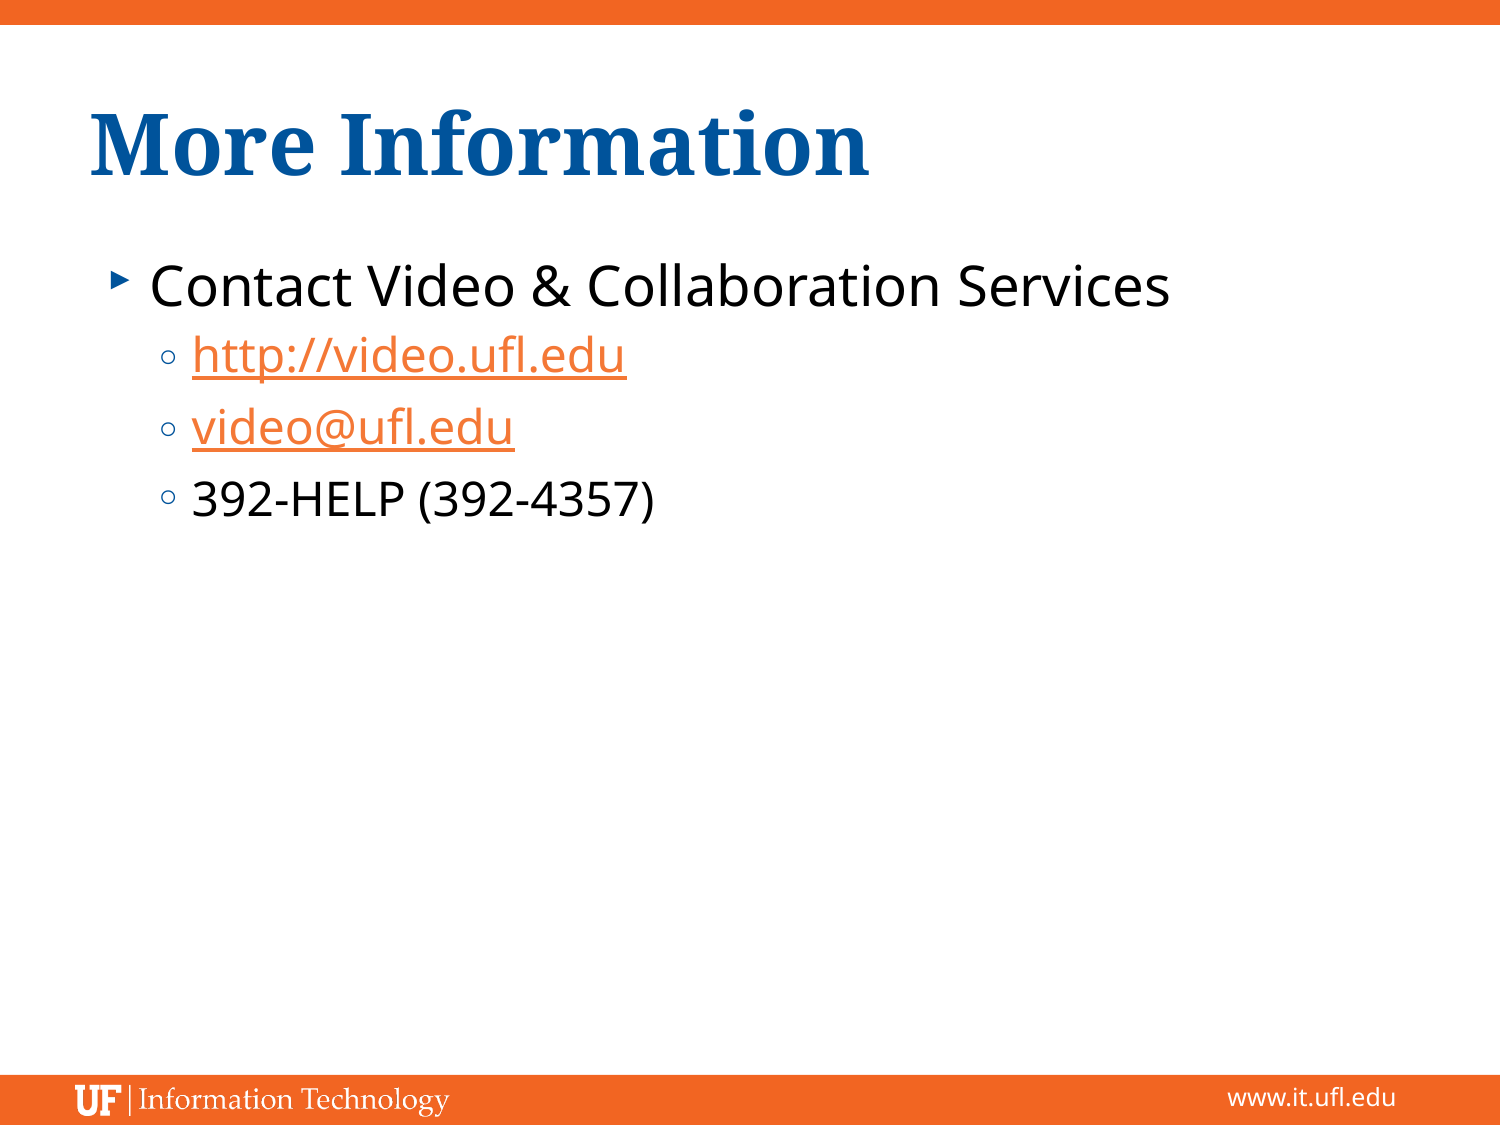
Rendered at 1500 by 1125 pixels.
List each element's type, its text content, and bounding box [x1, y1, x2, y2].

title More Information [75, 50, 1425, 233]
picture [75, 1083, 450, 1117]
list Contact Video & Collaboration Services http://video.ufl.edu video@ufl.edu 392-HELP (392-4357) [75, 243, 1425, 986]
